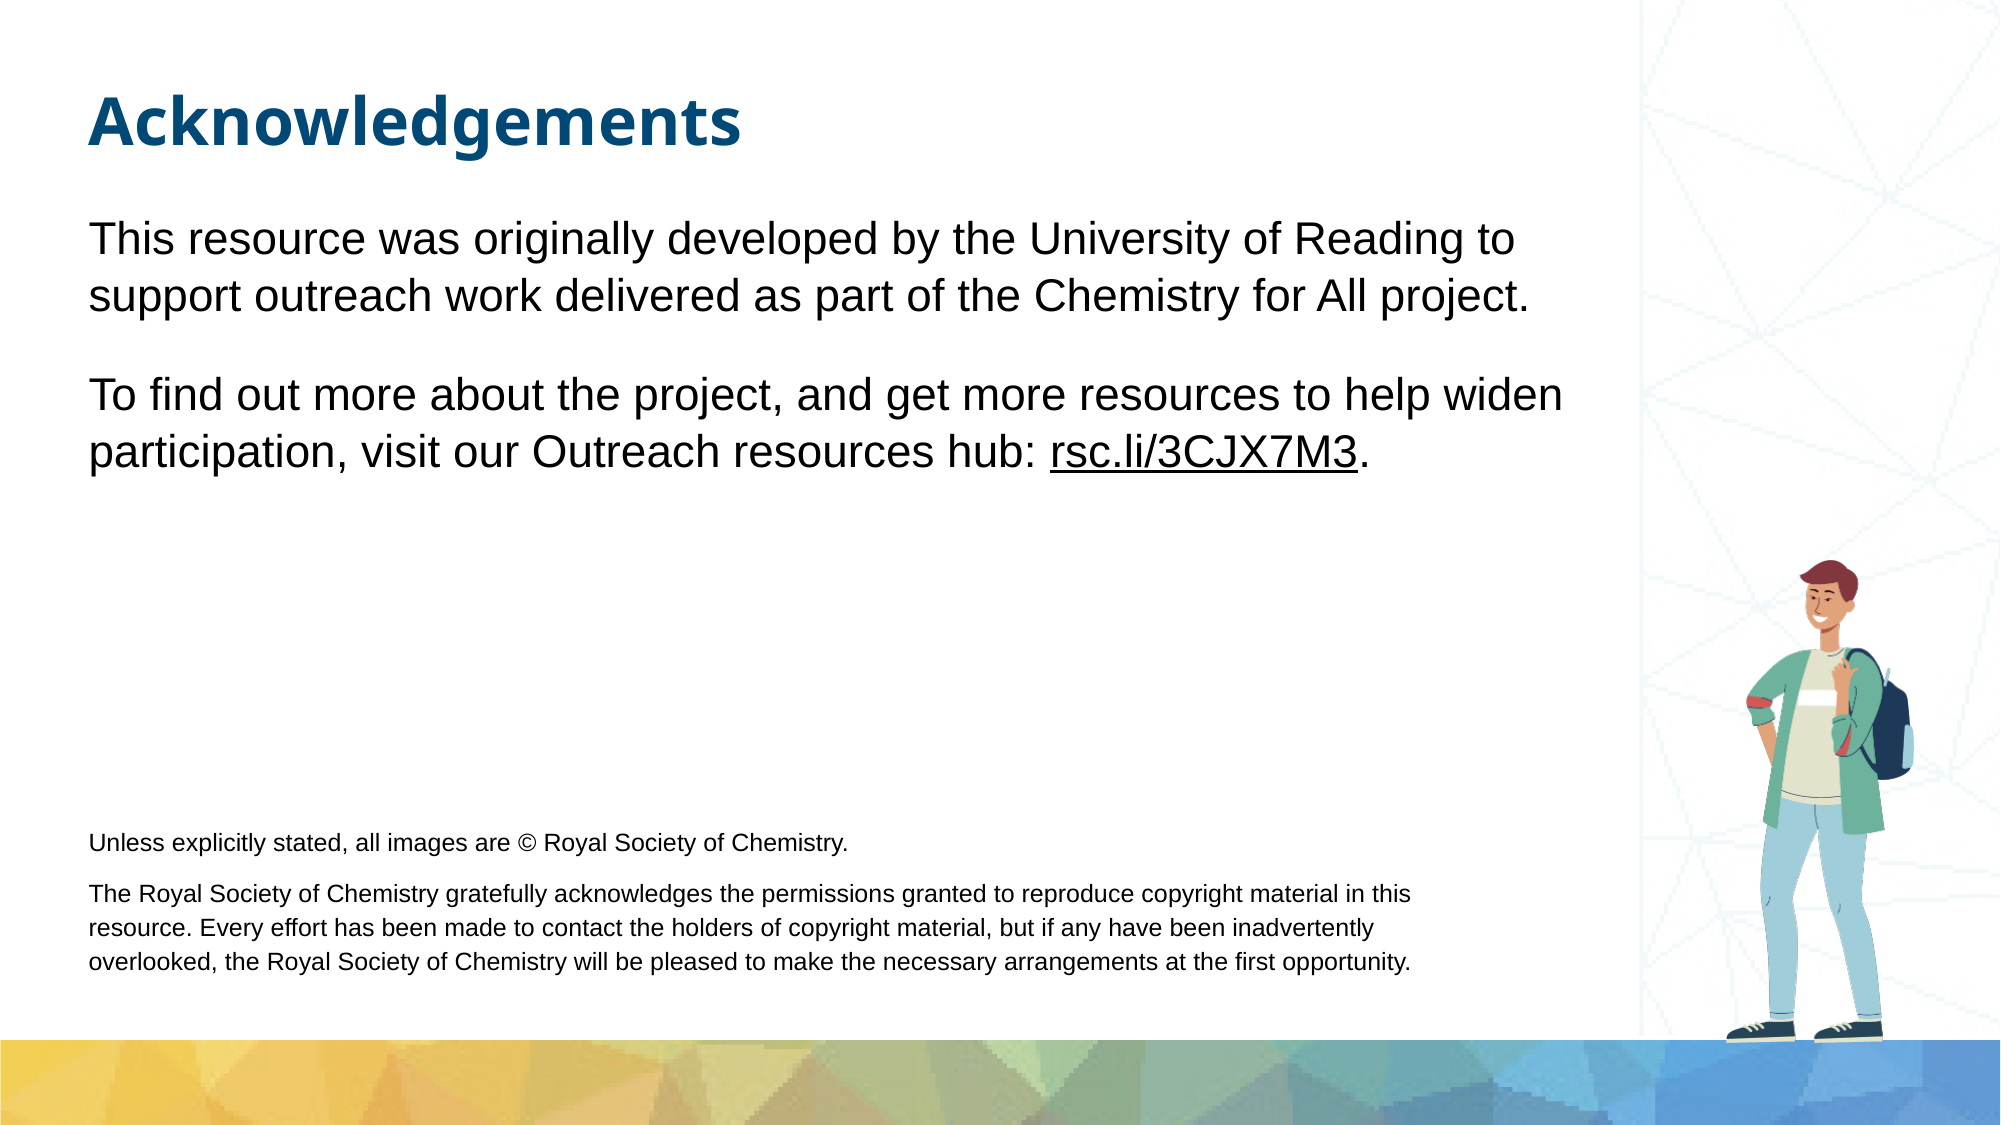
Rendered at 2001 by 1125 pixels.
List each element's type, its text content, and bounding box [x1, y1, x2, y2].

list This resource was originally developed by the University of Reading to support outreach work delivered as part of the Chemistry for All project. To find out more about the project, and get more resources to help widen participation, visit our Outreach resources hub: rsc.li/3CJX7M3. [88, 206, 1565, 625]
text_box Unless explicitly stated, all images are © Royal Society of Chemistry. The Royal Society of Chemistry gratefully acknowledges the permissions granted to reproduce copyright material in this resource. Every effort has been made to contact the holders of copyright material, but if any have been inadvertently overlooked, the Royal Society of Chemistry will be pleased to make the necessary arrangements at the first opportunity. [88, 775, 1495, 976]
title Acknowledgements [88, 88, 1565, 161]
picture [0, 0, 2001, 1125]
